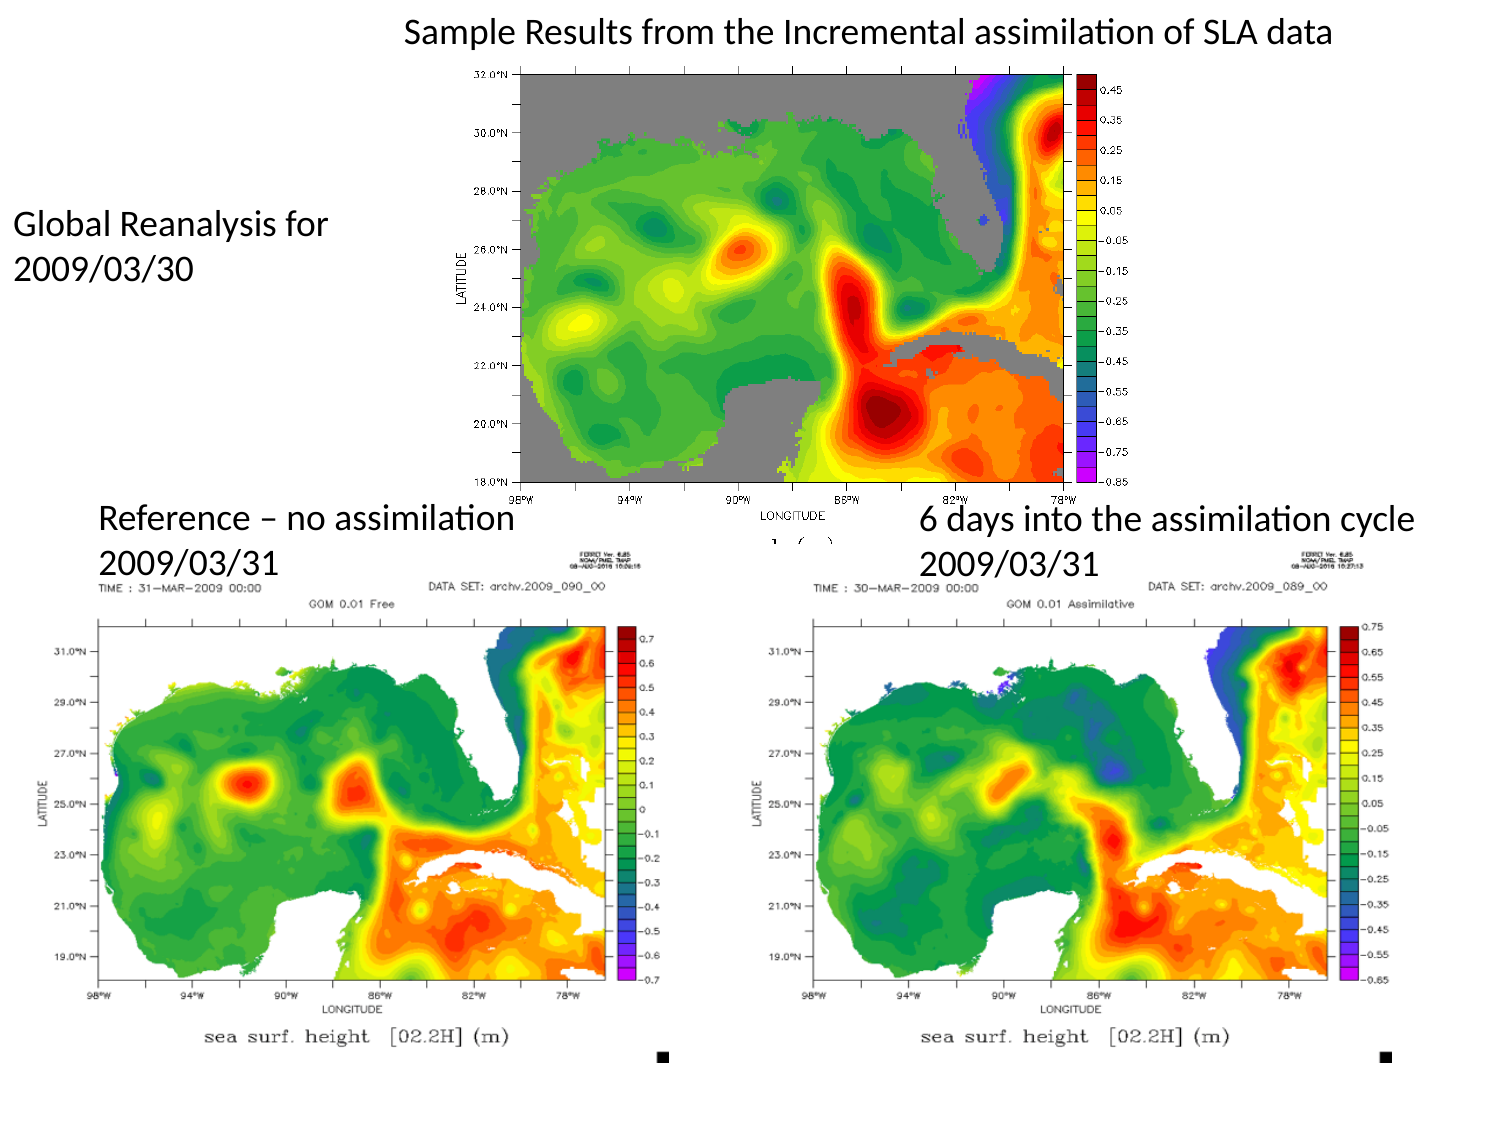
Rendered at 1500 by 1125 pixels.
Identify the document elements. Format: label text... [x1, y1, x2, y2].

text_box Reference – no assimilation 2009/03/31 [83, 485, 433, 542]
text_box 6 days into the assimilation cycle 2009/03/31 [1136, 487, 1431, 592]
text_box Sample Results from the Incremental assimilation of SLA data [389, 0, 1350, 60]
picture [21, 54, 1393, 1063]
text_box Global Reanalysis for 2009/03/30 [0, 191, 353, 296]
